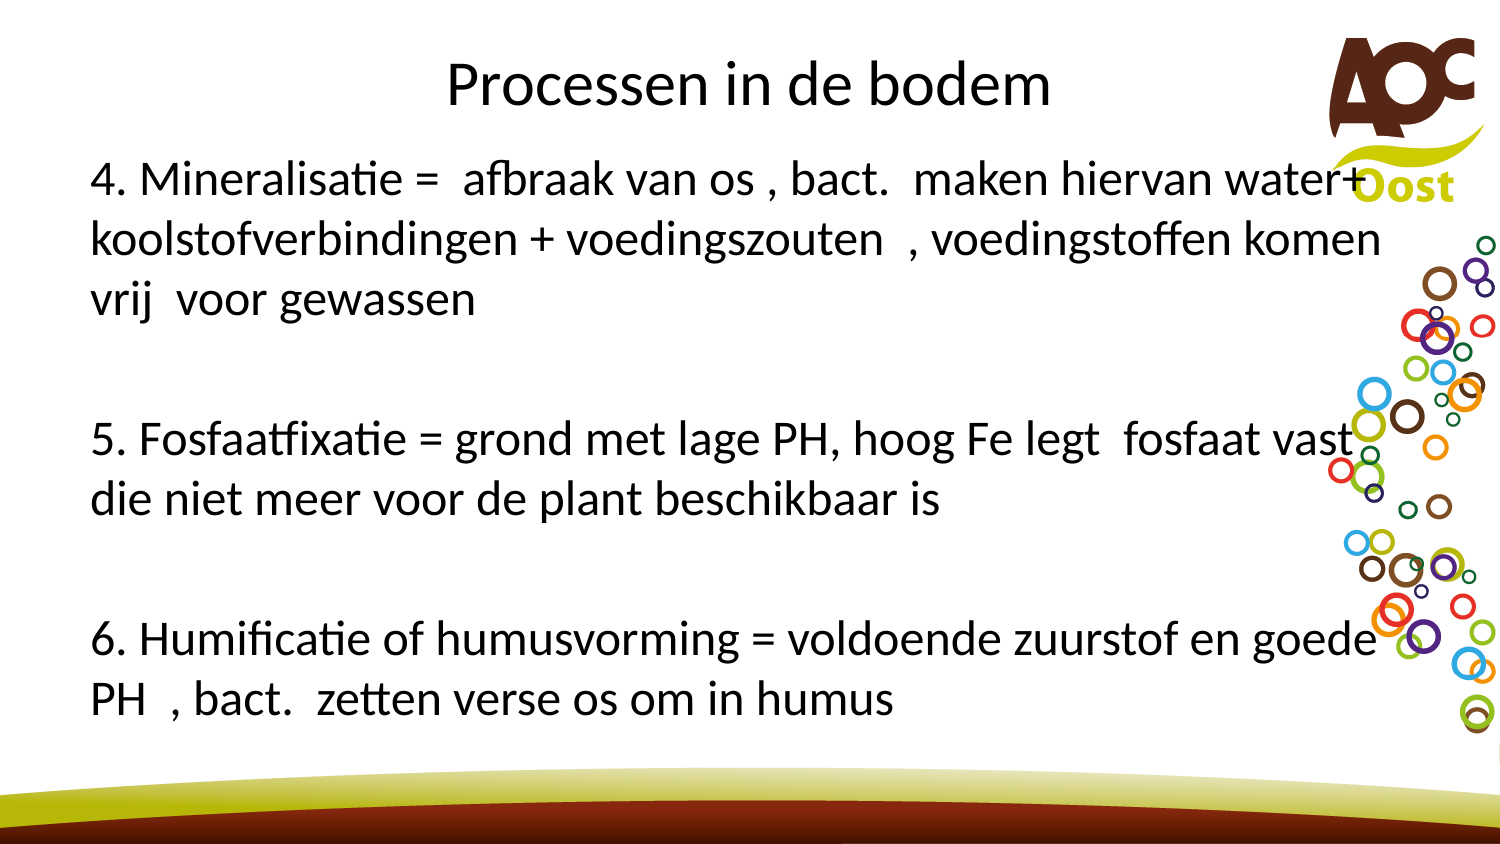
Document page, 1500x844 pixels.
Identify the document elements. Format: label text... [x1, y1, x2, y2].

picture [0, 0, 1500, 844]
title Processen in de bodem [75, 33, 1425, 127]
list 4. Mineralisatie = afbraak van os , bact. maken hiervan water+ koolstofverbindingen + voedingszouten , voedingstoffen komen vrij voor gewassen 5. Fosfaatfixatie = grond met lage PH, hoog Fe legt fosfaat vast die niet meer voor de plant beschikbaar is 6. Humificatie of humusvorming = voldoende zuurstof en goede PH , bact. zetten verse os om in humus [75, 138, 1425, 754]
